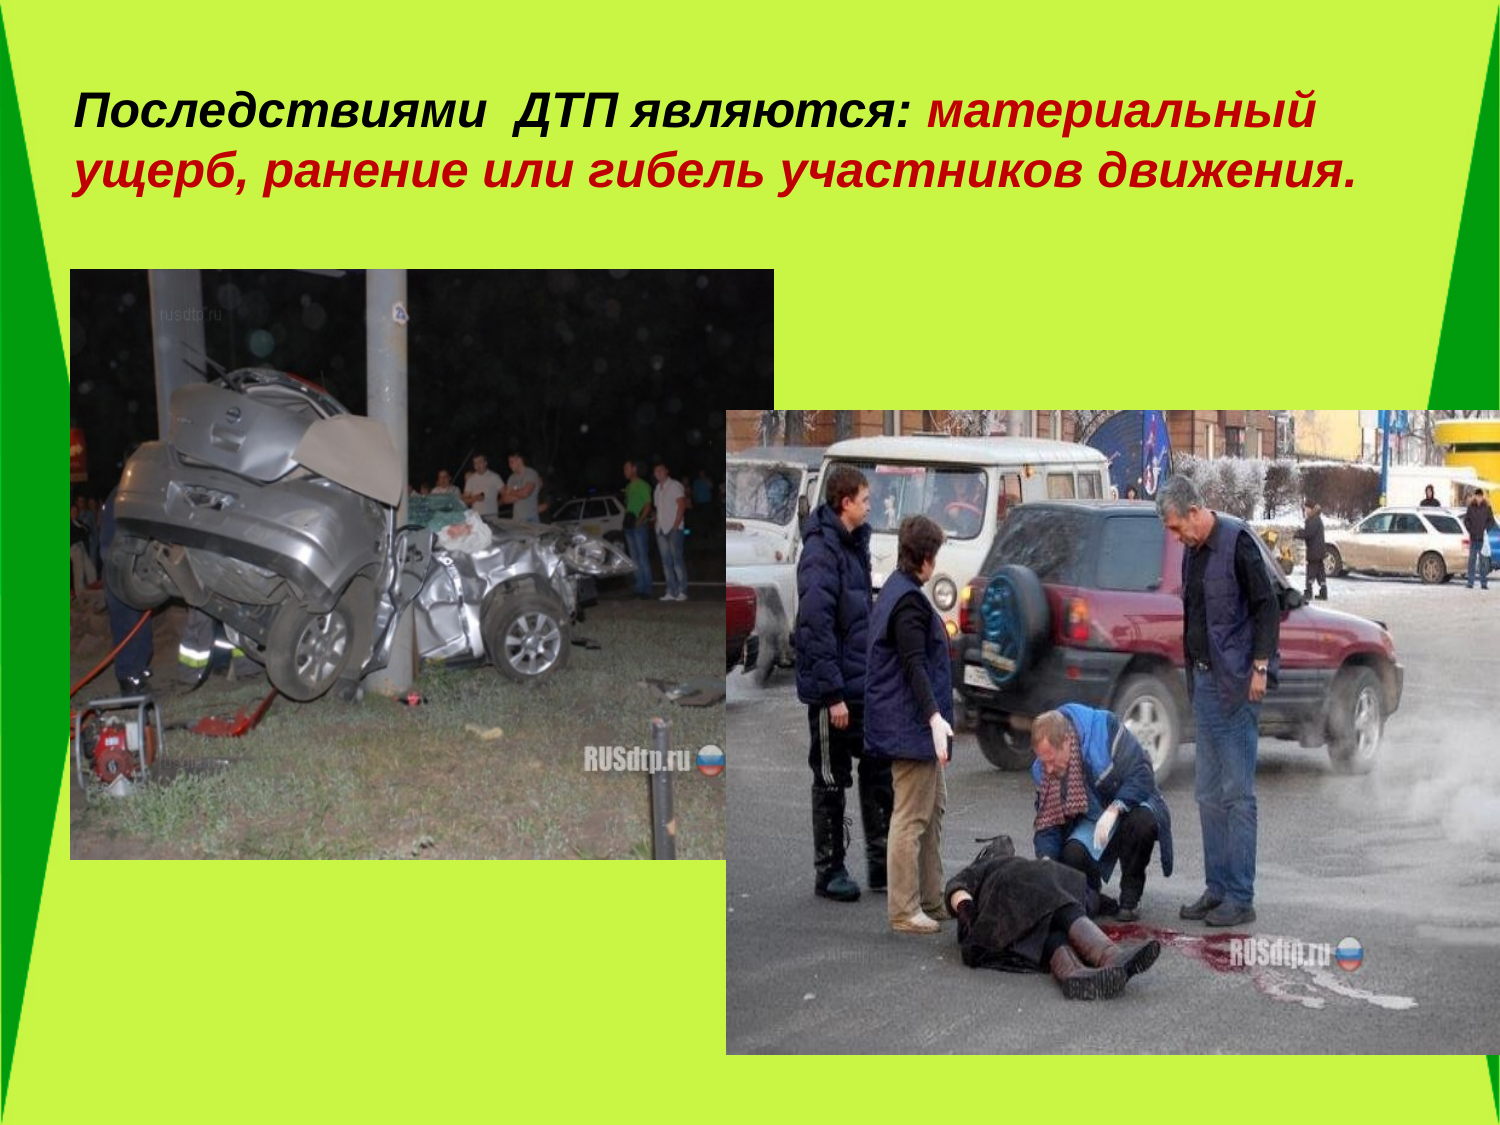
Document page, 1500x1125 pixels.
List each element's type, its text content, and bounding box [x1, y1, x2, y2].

picture [0, 0, 1500, 1125]
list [70, 269, 774, 861]
title Последствиями ДТП являются: материальный ущерб, ранение или гибель участников движения. [58, 70, 1409, 259]
